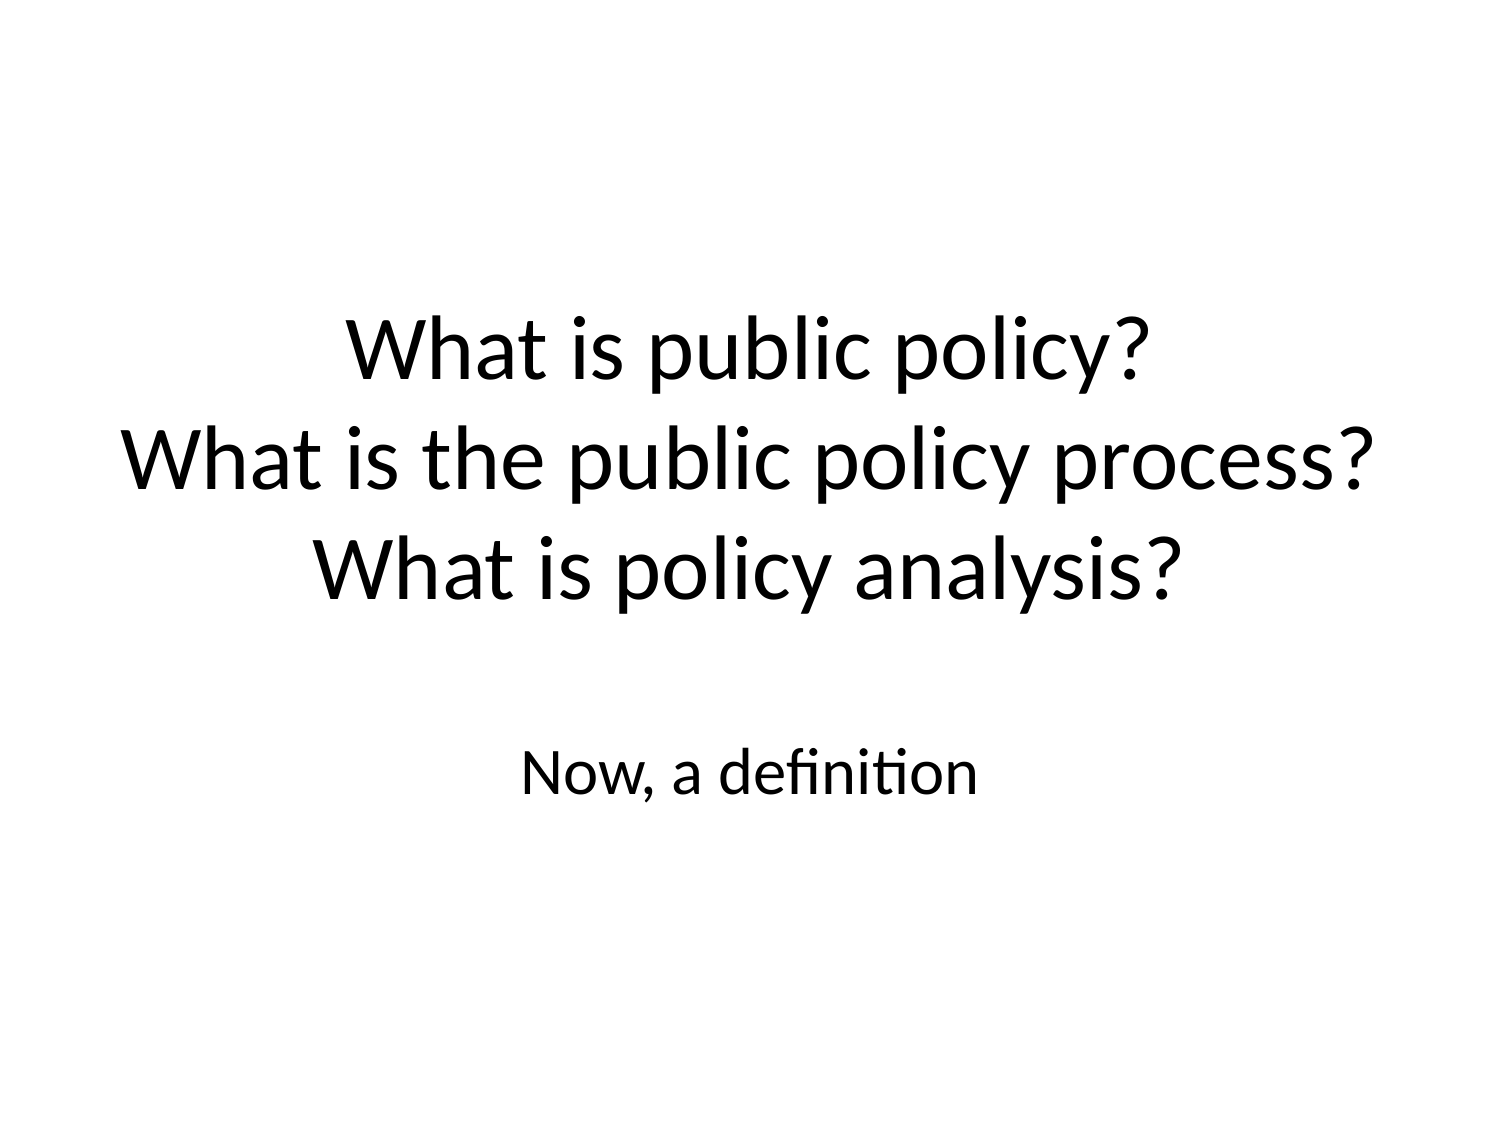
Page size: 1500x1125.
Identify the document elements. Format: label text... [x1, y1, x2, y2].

title What is public policy? What is the public policy process? What is policy analysis? Now, a definition [75, 45, 1425, 1050]
